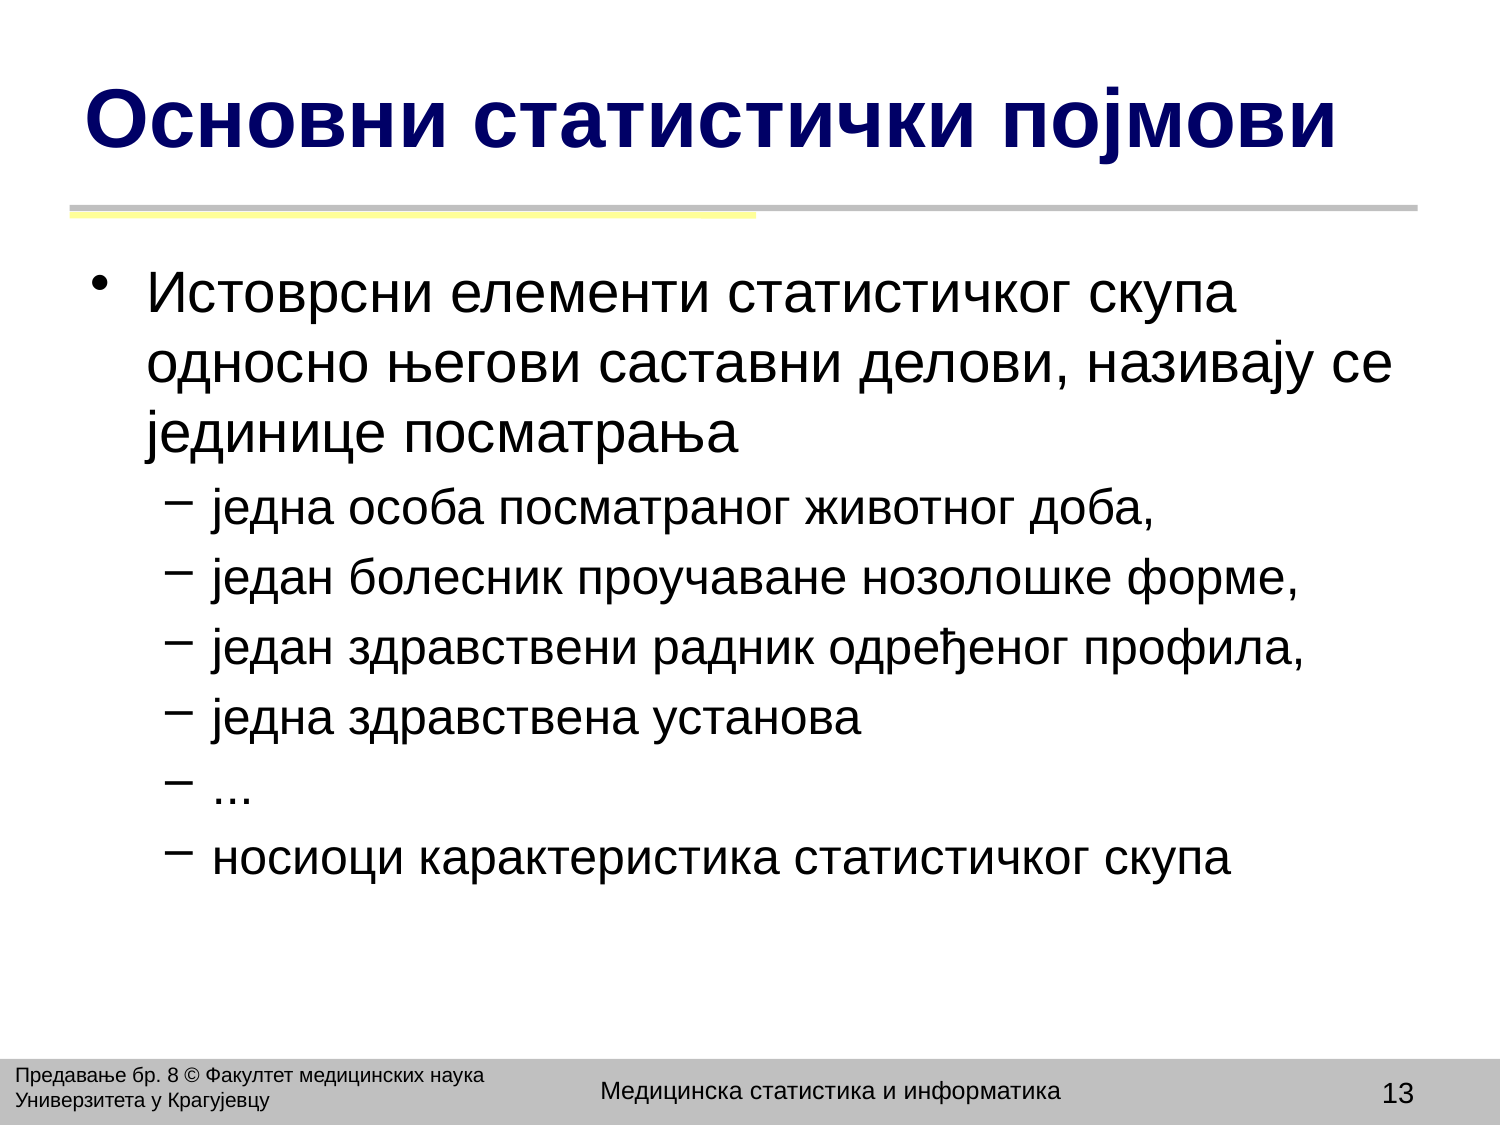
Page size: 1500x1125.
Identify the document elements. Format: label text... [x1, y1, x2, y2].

footer Медицинска статистика и информатика [512, 1066, 1151, 1125]
list Истоврсни елементи статистичког скупа односно његови саставни делови, називају се јединице посматрања једна особа посматраног животног доба, један болесник проучаване нозолошке форме, један здравствени радник одређеног профила, једна здравствена установа ... носиоци карактеристика статистичког скупа [74, 246, 1426, 1023]
slide_number Предавање бр. 8 © Факултет медицинских наука Универзитета у Крагујевцу [0, 1053, 614, 1108]
slide_number 13 [1164, 1066, 1430, 1125]
title Основни статистички појмови [69, 19, 1426, 208]
